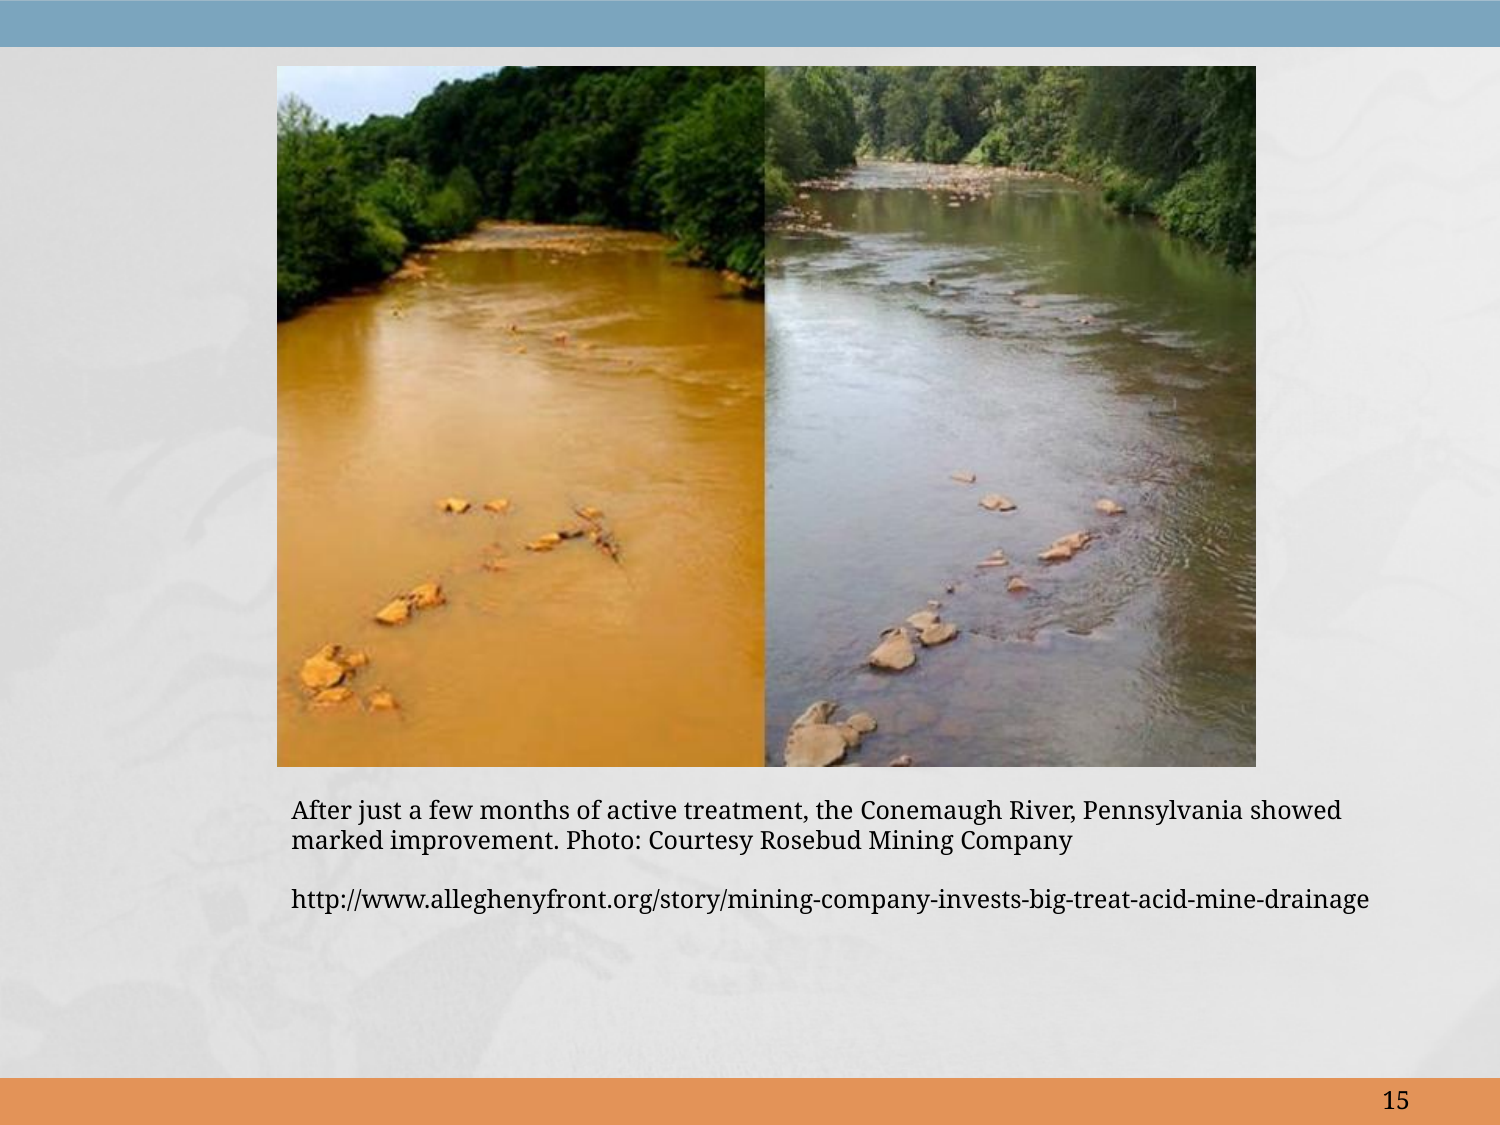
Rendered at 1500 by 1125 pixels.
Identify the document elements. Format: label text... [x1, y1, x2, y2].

picture [277, 66, 1256, 767]
slide_number 15 [1074, 1078, 1425, 1125]
text_box After just a few months of active treatment, the Conemaugh River, Pennsylvania showed marked improvement. Photo: Courtesy Rosebud Mining Company http://www.alleghenyfront.org/story/mining-company-invests-big-treat-acid-mine-drainage [276, 786, 1424, 922]
